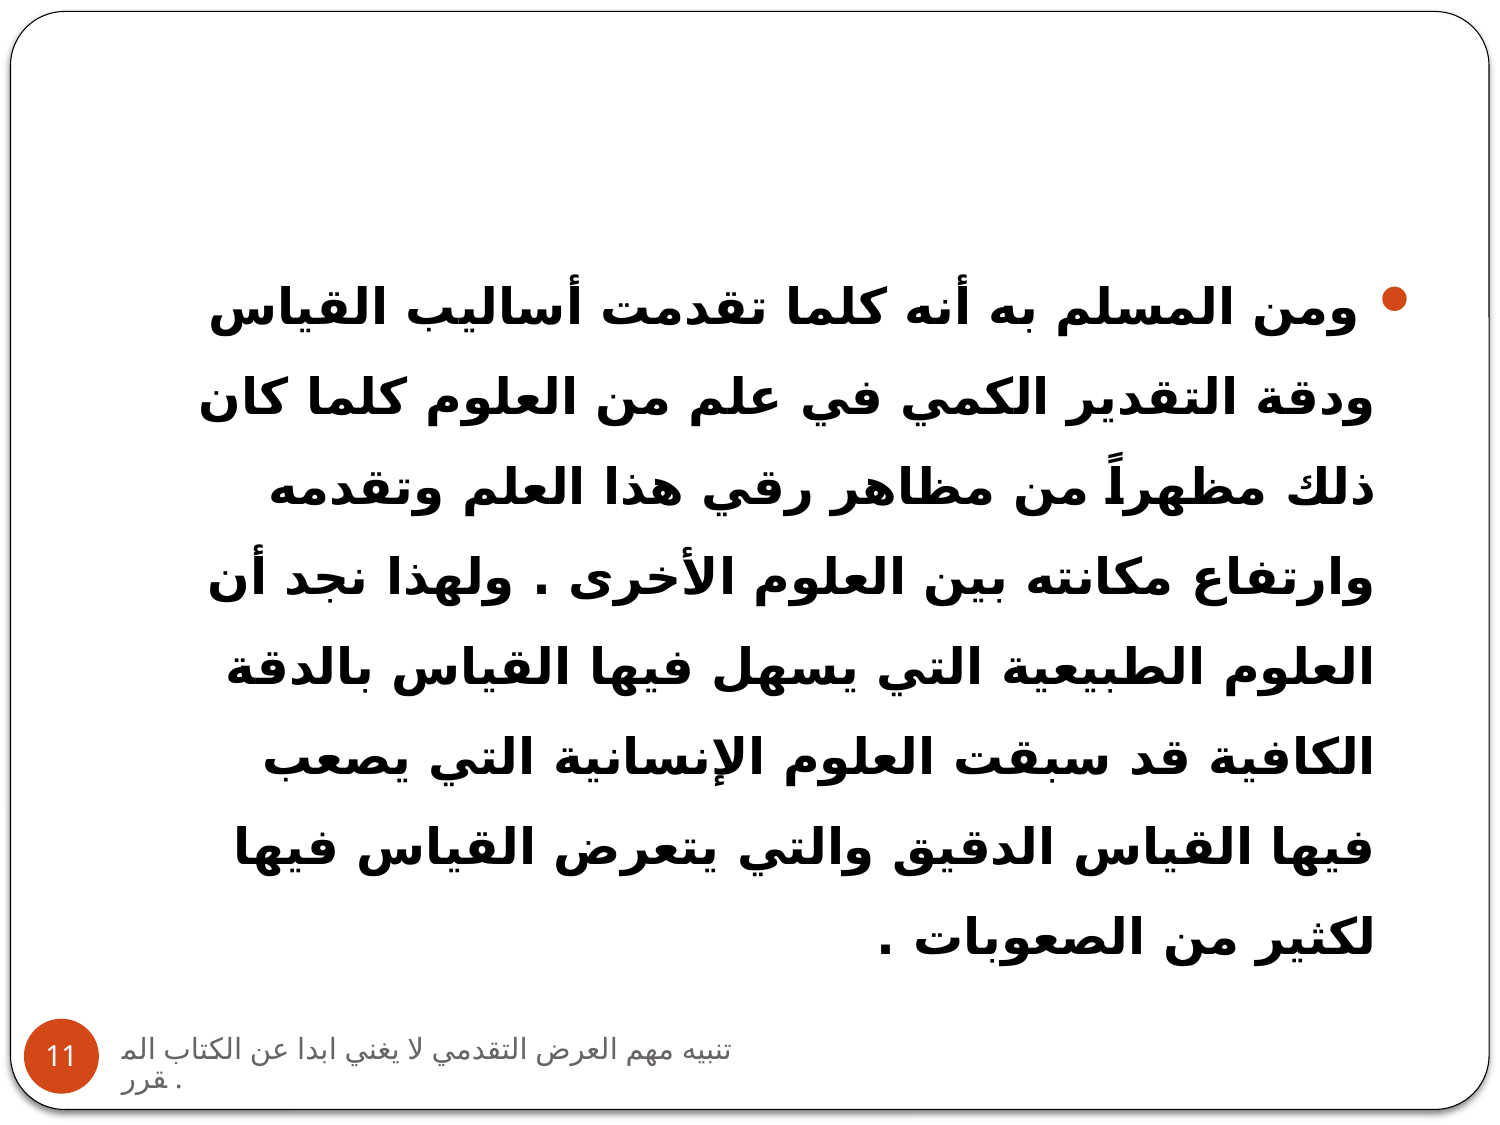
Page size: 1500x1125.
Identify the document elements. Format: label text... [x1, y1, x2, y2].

list ومن المسلم به أنه كلما تقدمت أساليب القياس ودقة التقدير الكمي في علم من العلوم كلما كان ذلك مظهراً من مظاهر رقي هذا العلم وتقدمه وارتفاع مكانته بين العلوم الأخرى . ولهذا نجد أن العلوم الطبيعية التي يسهل فيها القياس بالدقة الكافية قد سبقت العلوم الإنسانية التي يصعب فيها القياس الدقيق والتي يتعرض القياس فيها لكثير من الصعوبات . [150, 237, 1425, 988]
slide_number 11 [23, 1018, 99, 1094]
footer تنبيه مهم العرض التقدمي لا يغني ابدا عن الكتاب المقرر. [150, 1012, 800, 1088]
